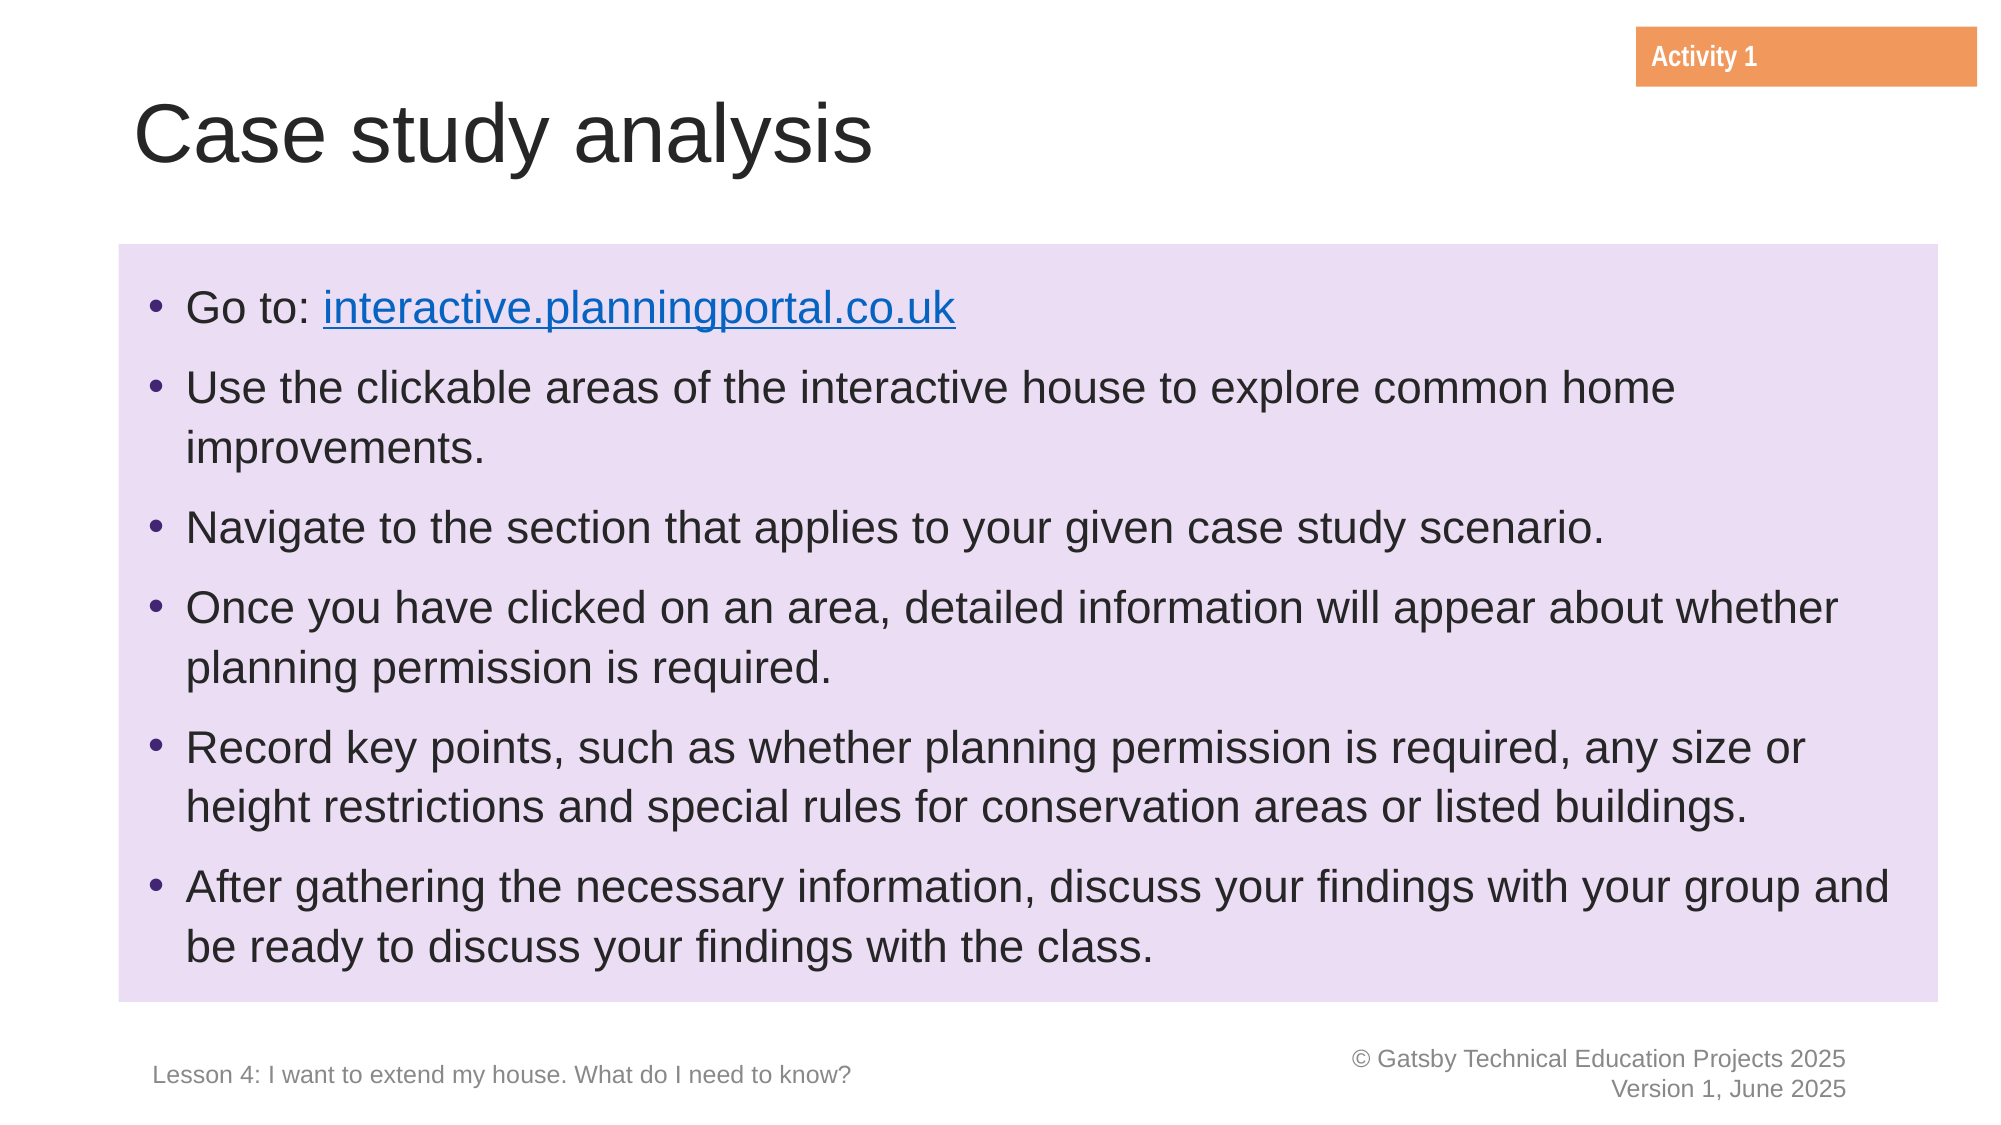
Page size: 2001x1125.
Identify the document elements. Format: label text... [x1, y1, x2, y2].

list Activity 1 [1636, 26, 1978, 87]
list Lesson 4: I want to extend my house. What do I need to know? [137, 1042, 903, 1103]
title Case study analysis [118, 26, 1844, 244]
list Go to: interactive.planningportal.co.uk Use the clickable areas of the interactive house to explore common home improvements. Navigate to the section that applies to your given case study scenario. Once you have clicked on an area, detailed information will appear about whether planning permission is required. Record key points, such as whether planning permission is required, any size or height restrictions and special rules for conservation areas or listed buildings. After gathering the necessary information, discuss your findings with your group and be ready to discuss your findings with the class. [118, 244, 1938, 1002]
